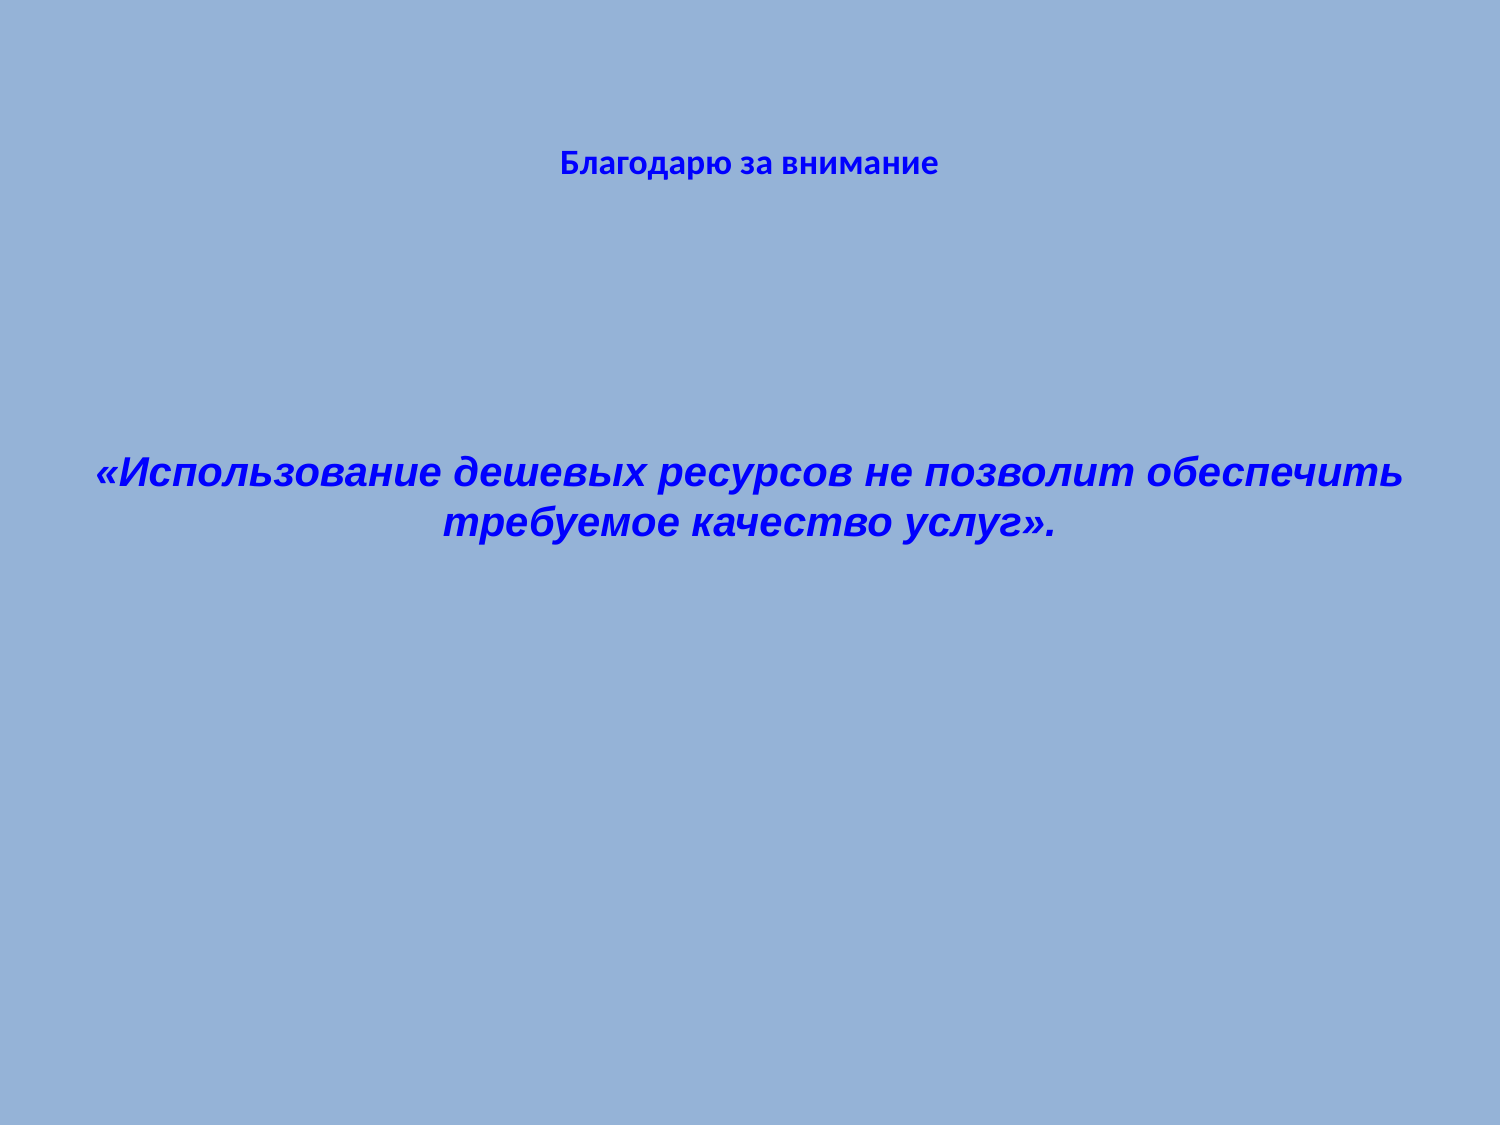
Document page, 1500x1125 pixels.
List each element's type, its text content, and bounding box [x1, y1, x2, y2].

text_box [92, 287, 1406, 988]
title Благодарю за внимание [75, 45, 1425, 233]
text_box [117, 312, 1431, 1013]
list «Использование дешевых ресурсов не позволит обеспечить требуемое качество услуг». [75, 262, 1425, 1005]
